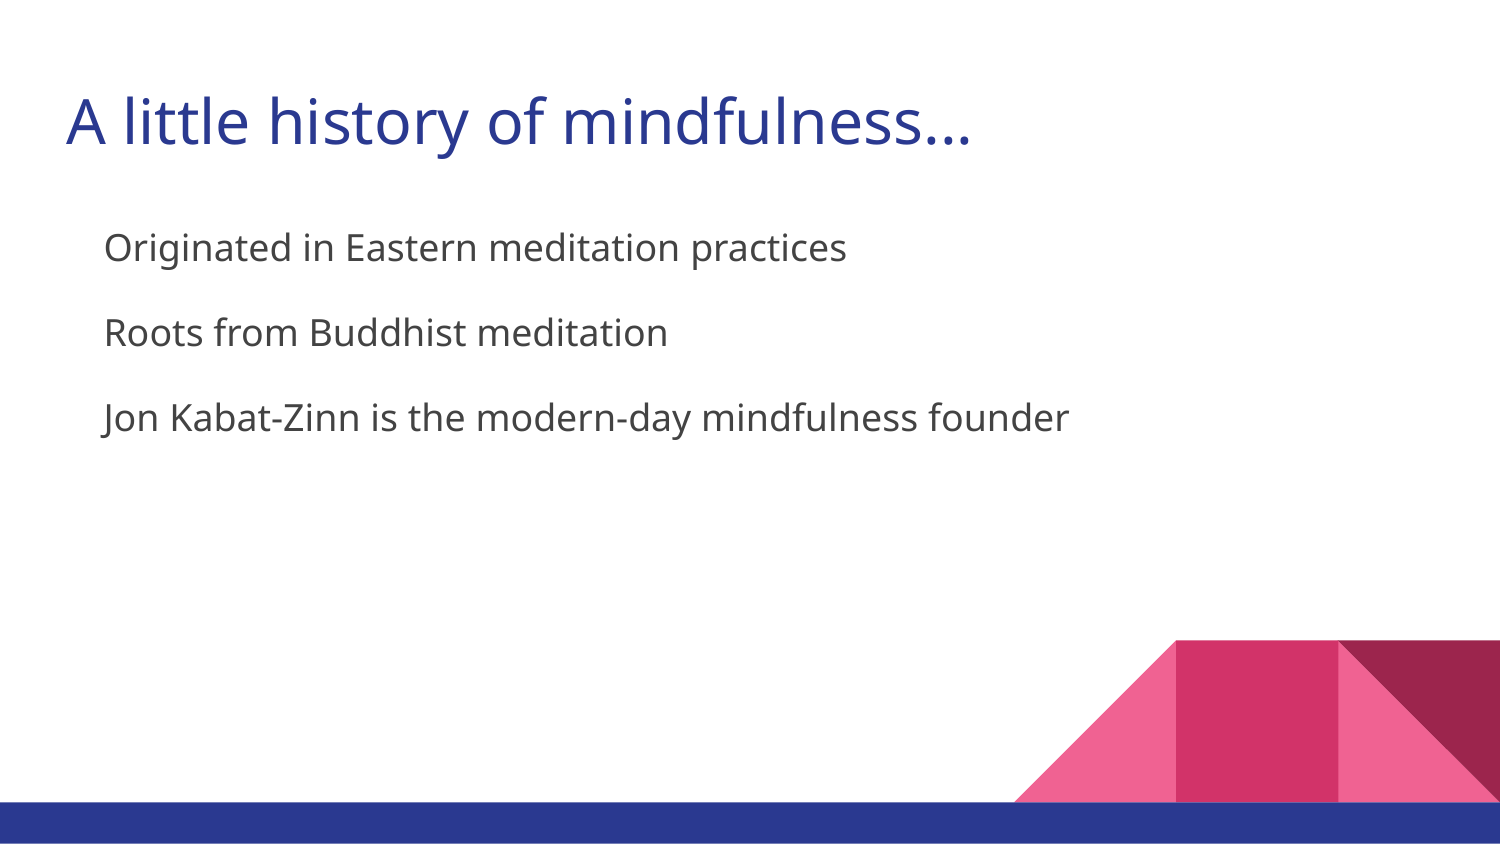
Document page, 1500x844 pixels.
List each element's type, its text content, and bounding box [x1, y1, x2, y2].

title A little history of mindfulness... [51, 67, 1449, 167]
list Originated in Eastern meditation practices Roots from Buddhist meditation Jon Kabat-Zinn is the modern-day mindfulness founder [51, 201, 1449, 750]
